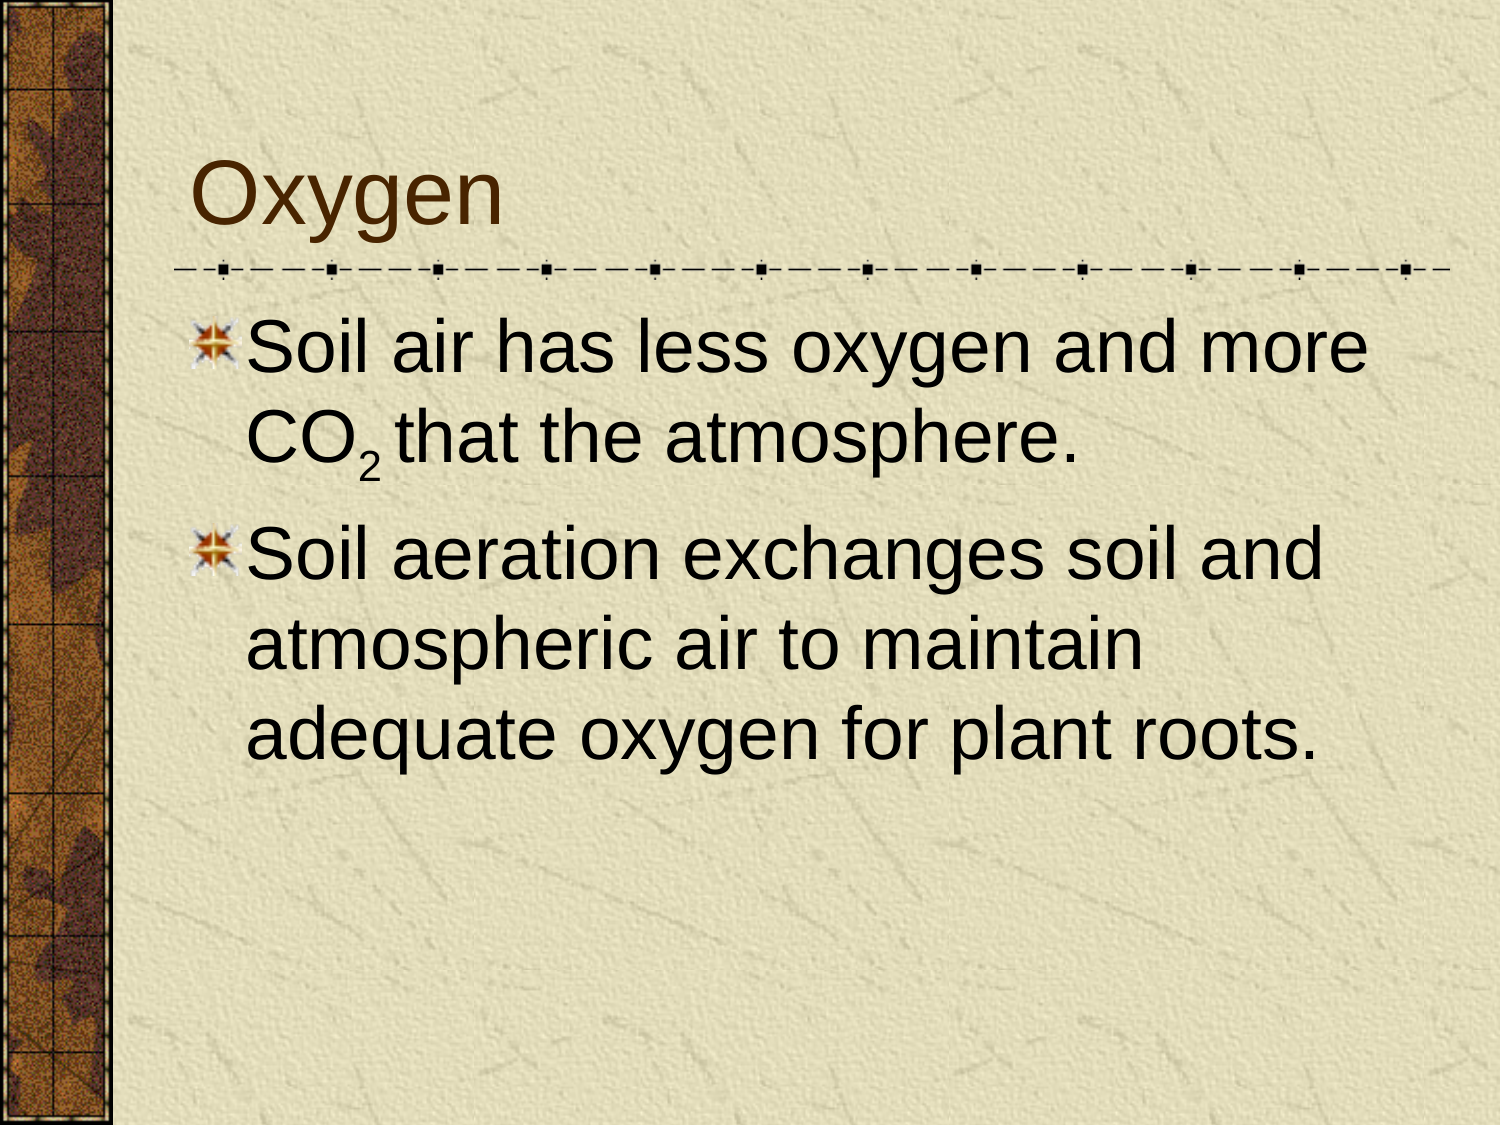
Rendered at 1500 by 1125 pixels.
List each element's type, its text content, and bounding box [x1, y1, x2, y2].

title Oxygen [174, 62, 1451, 251]
list Soil air has less oxygen and more CO2 that the atmosphere. Soil aeration exchanges soil and atmospheric air to maintain adequate oxygen for plant roots. [173, 289, 1449, 965]
picture [0, 0, 1500, 1125]
